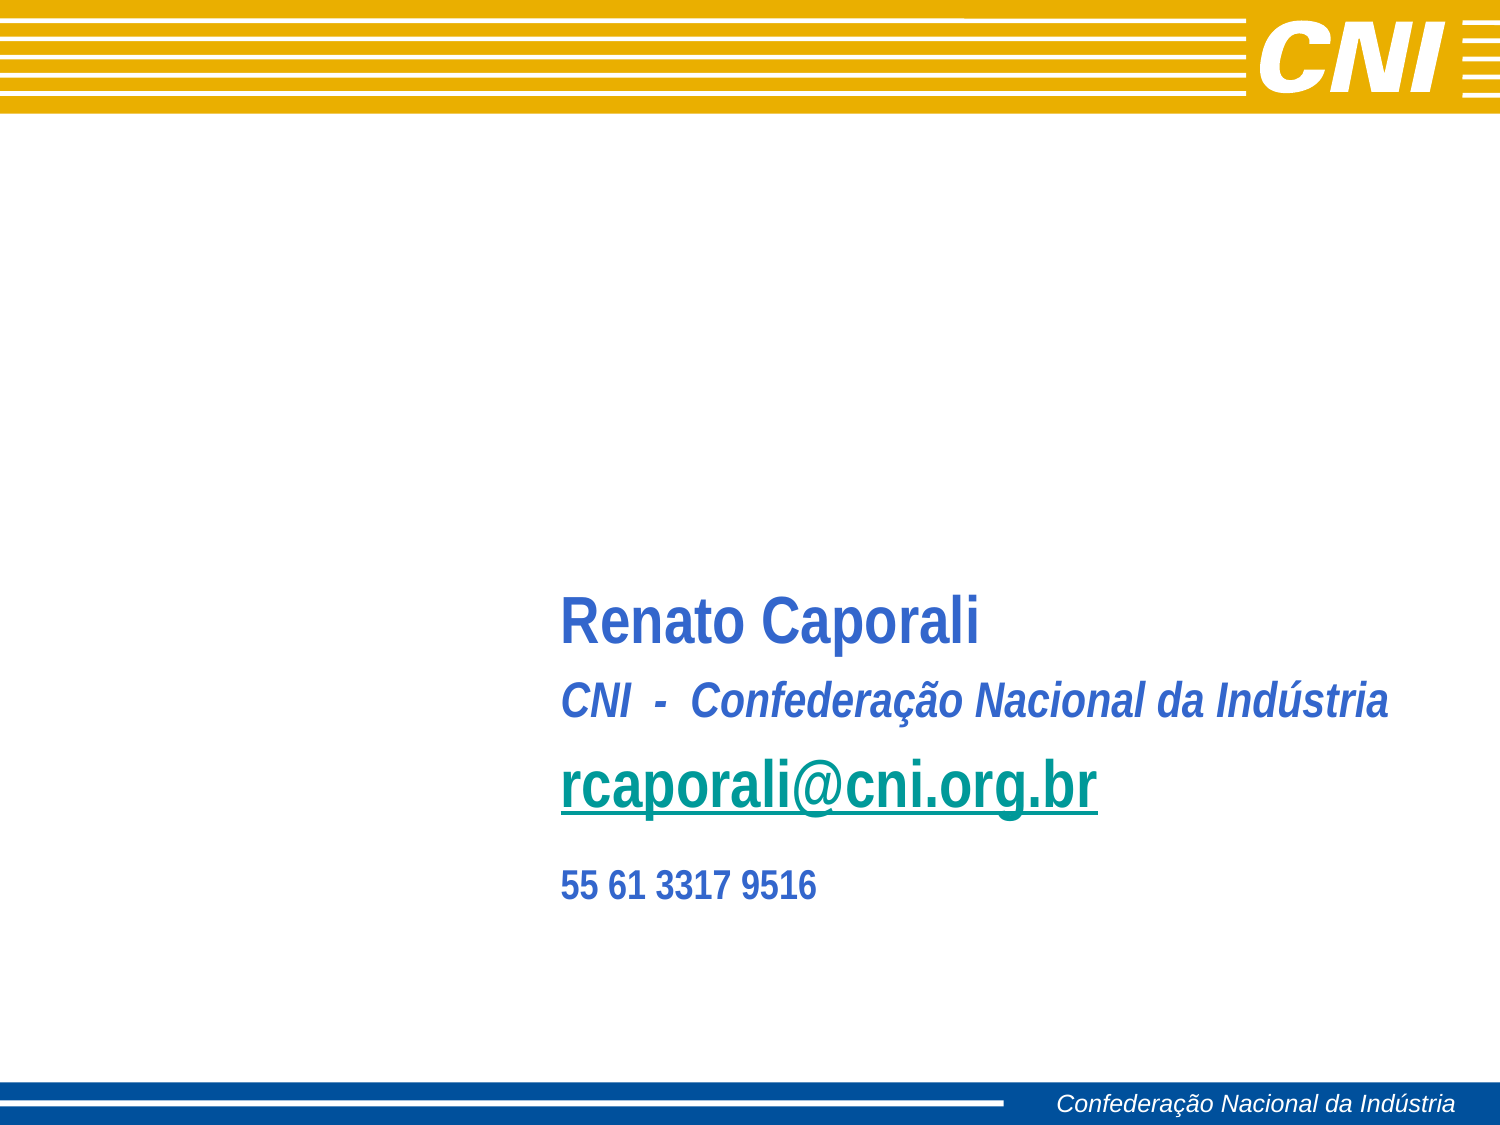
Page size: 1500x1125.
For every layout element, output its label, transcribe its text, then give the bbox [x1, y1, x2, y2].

list Renato Caporali CNI - Confederação Nacional da Indústria rcaporali@cni.org.br 55 61 3317 9516 [545, 569, 1459, 976]
